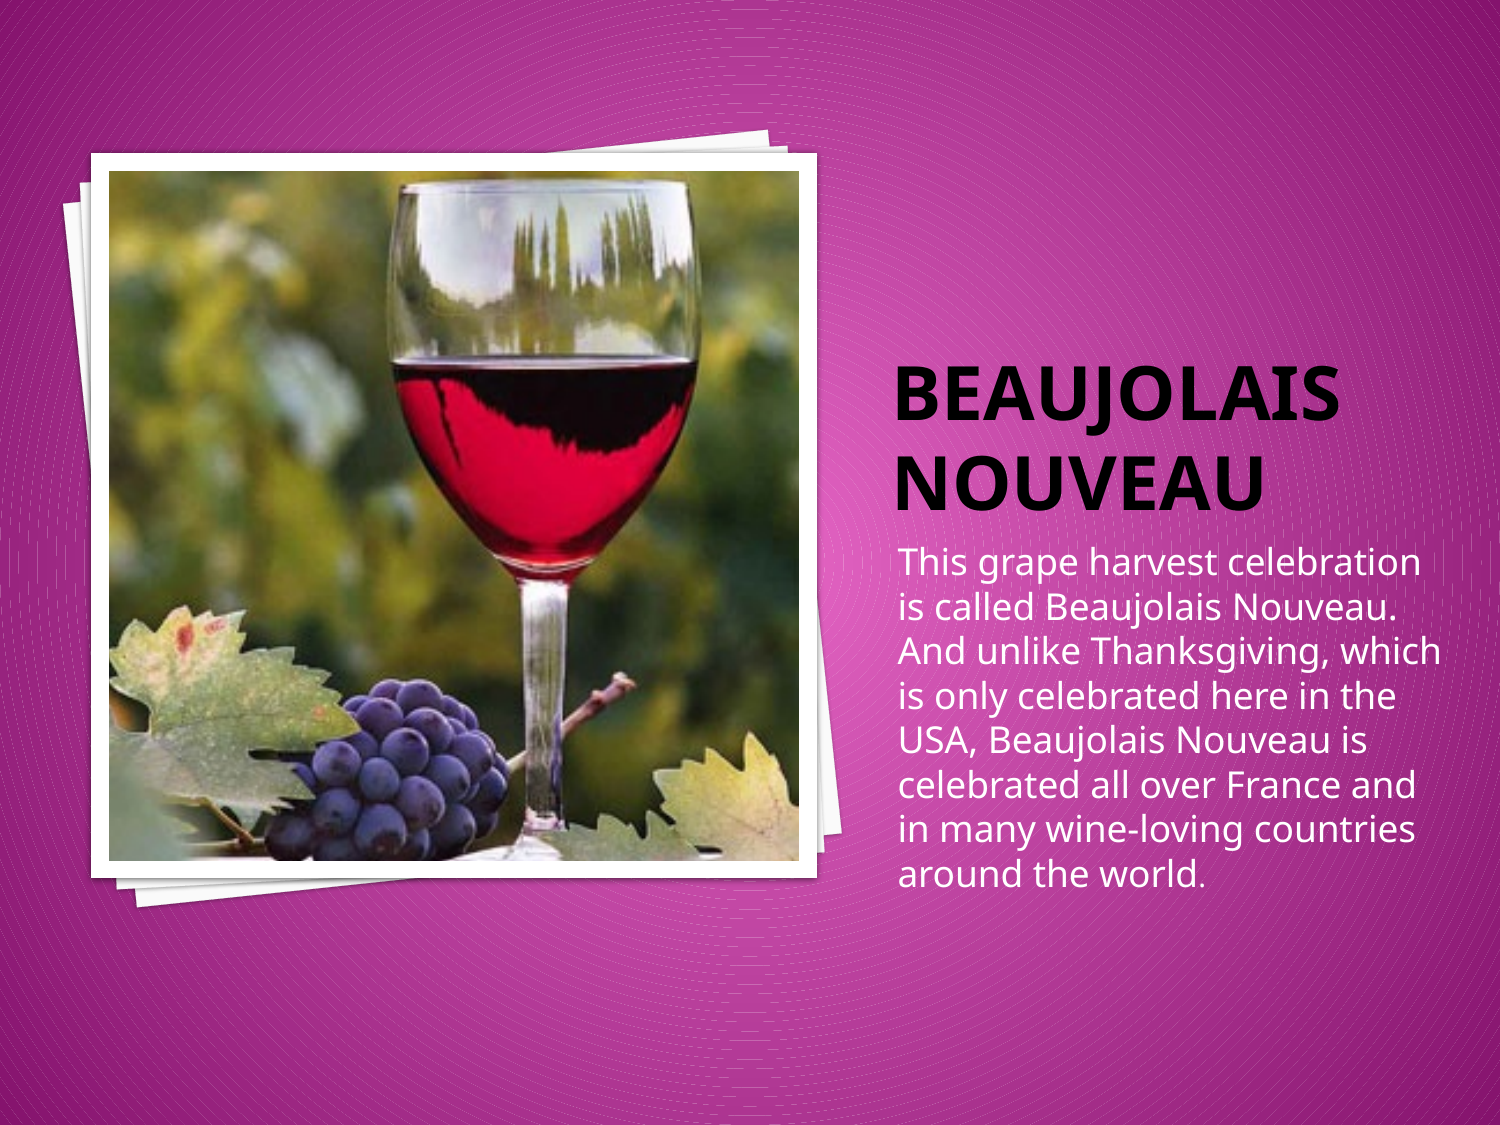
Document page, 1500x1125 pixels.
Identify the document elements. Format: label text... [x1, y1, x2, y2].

picture [108, 170, 800, 862]
list This grape harvest celebration is called Beaujolais Nouveau. And unlike Thanksgiving, which is only celebrated here in the USA, Beaujolais Nouveau is celebrated all over France and in many wine-loving countries around the world. [884, 538, 1447, 913]
title Beaujolais Nouveau [884, 187, 1447, 525]
